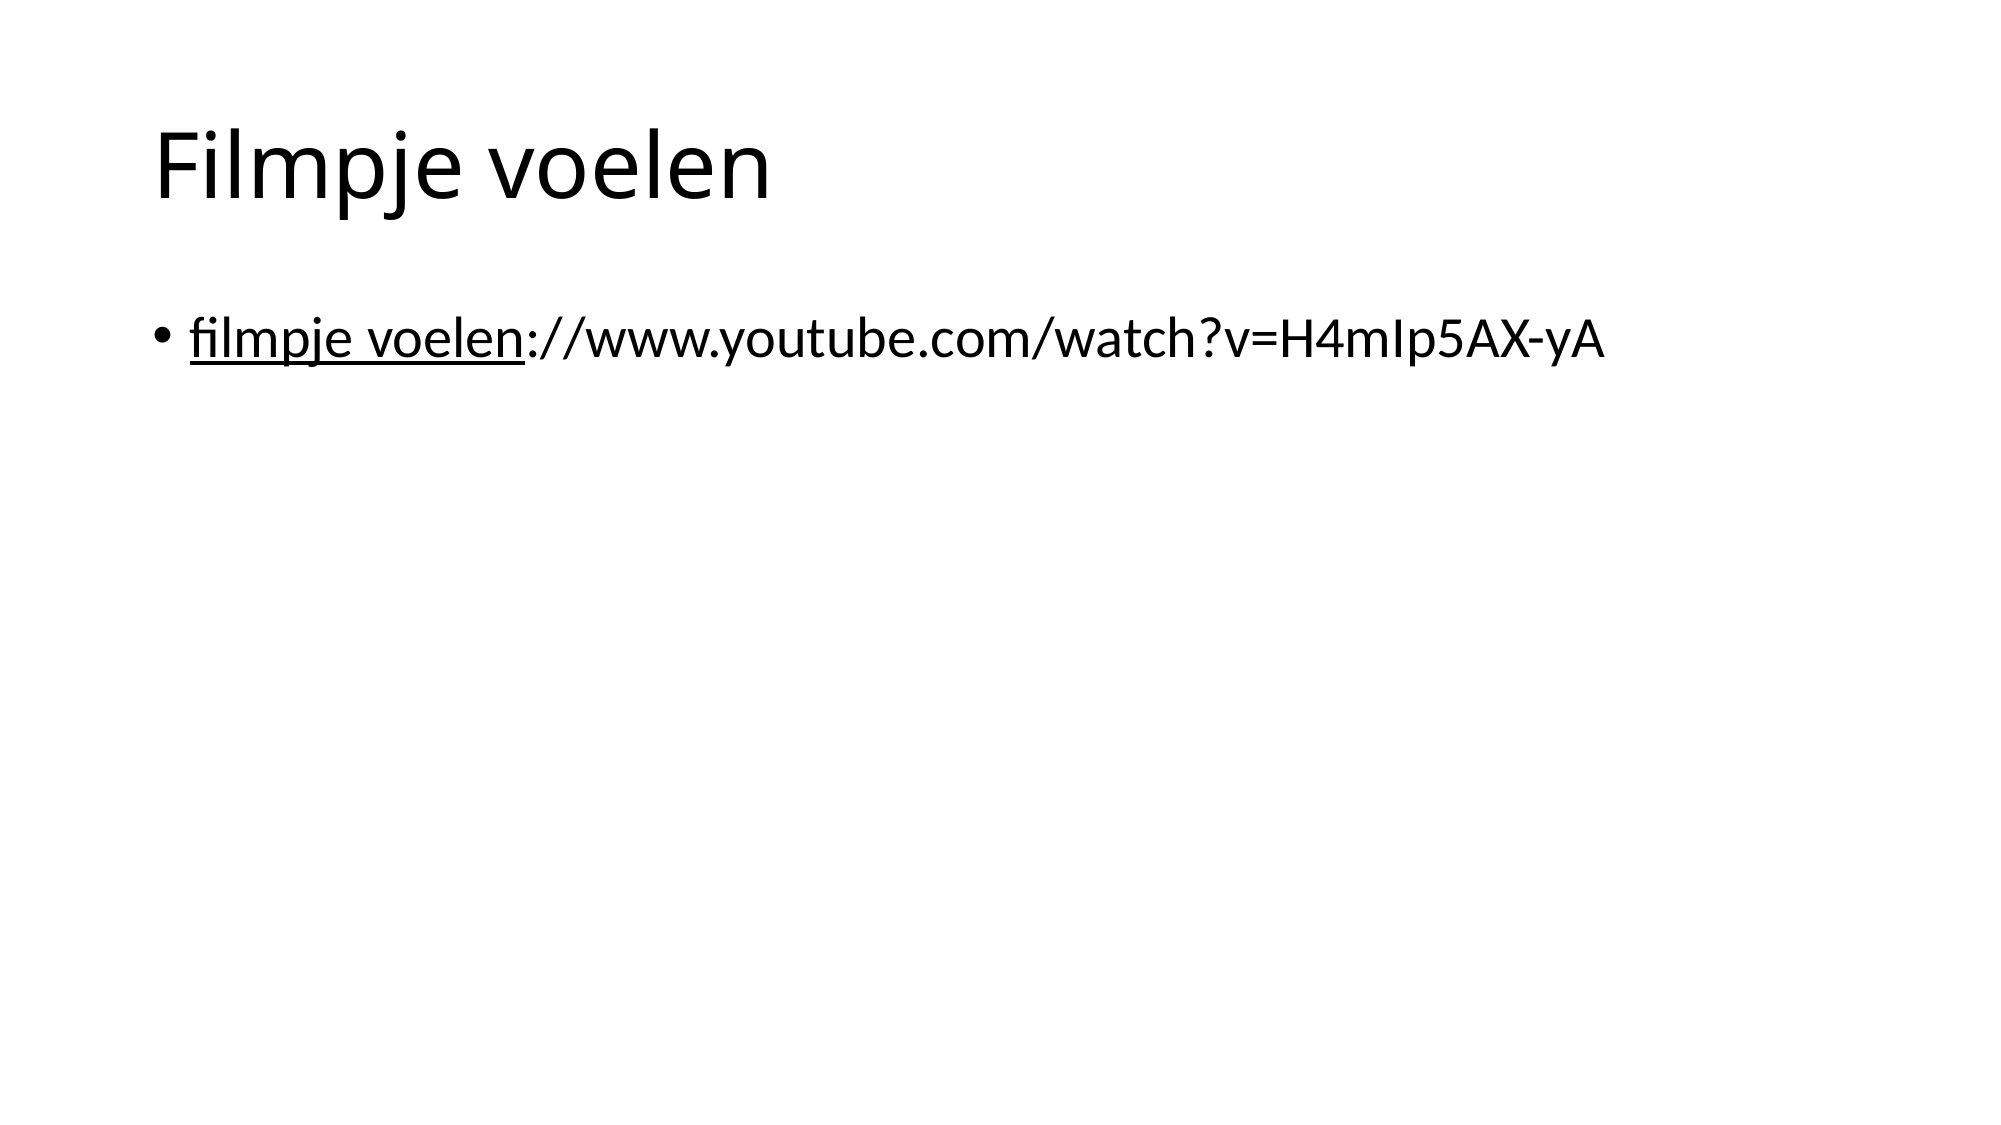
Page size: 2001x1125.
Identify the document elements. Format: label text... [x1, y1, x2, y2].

title Filmpje voelen [137, 59, 1863, 278]
list filmpje voelen://www.youtube.com/watch?v=H4mIp5AX-yA [137, 299, 1863, 1014]
